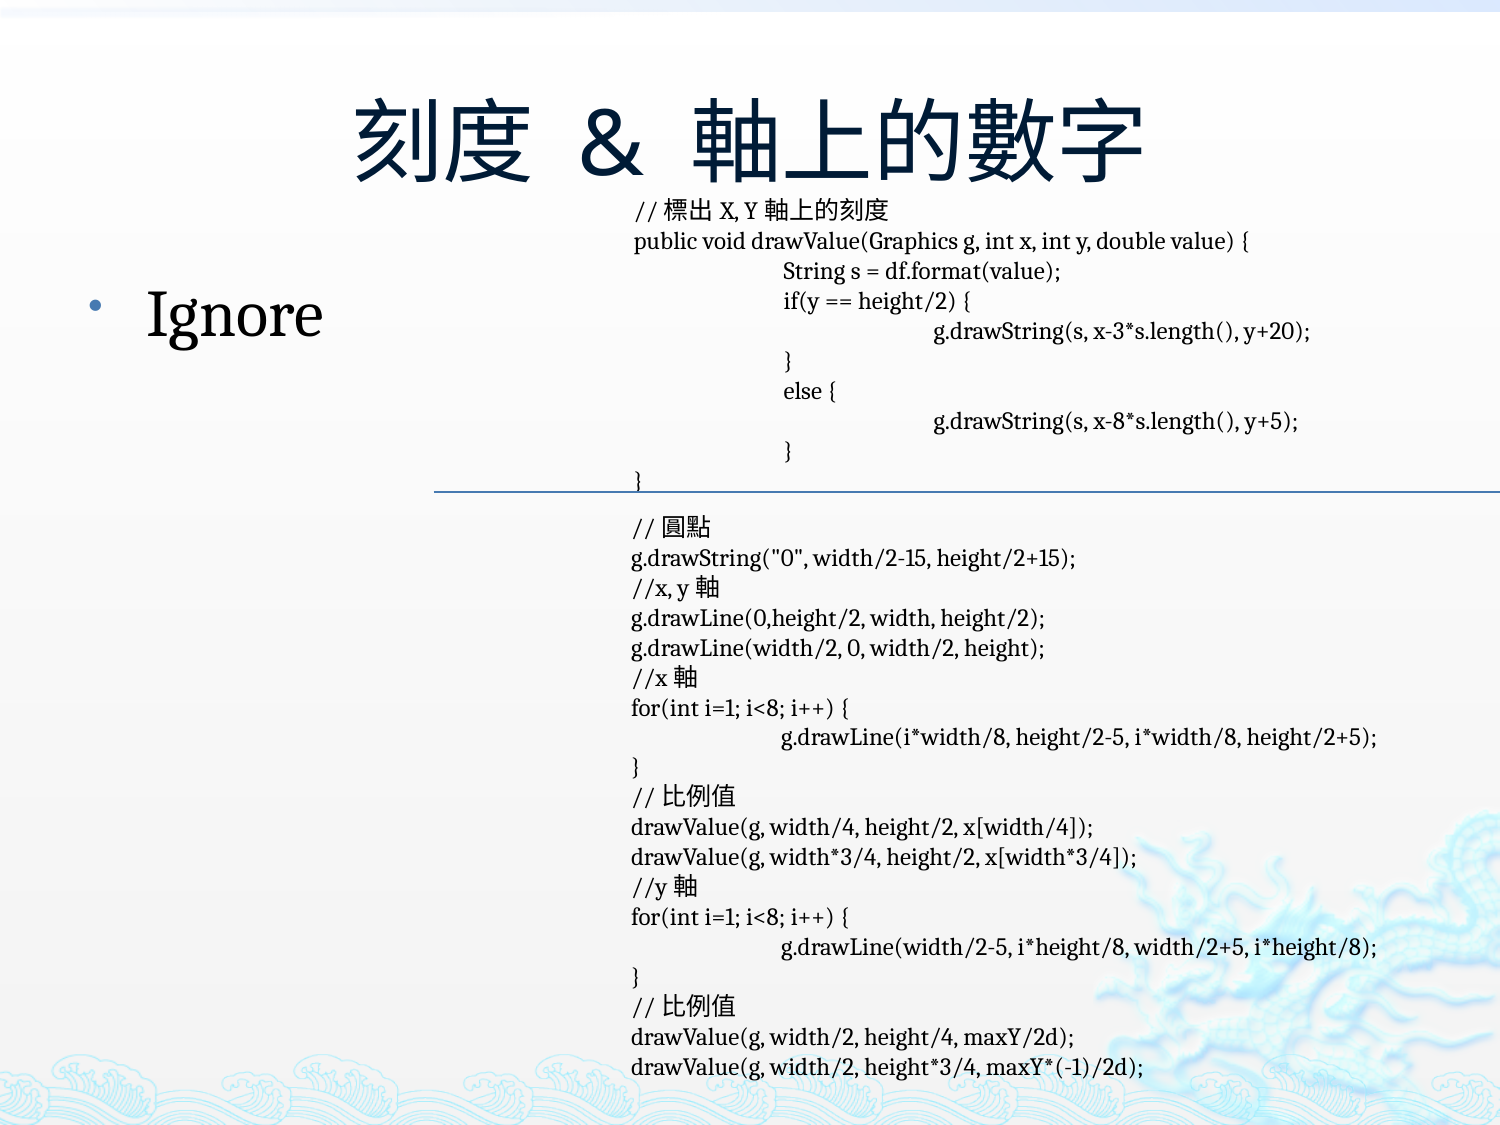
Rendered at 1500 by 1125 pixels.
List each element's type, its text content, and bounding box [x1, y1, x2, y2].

text_box //標出X, Y軸上的刻度 public void drawValue(Graphics g, int x, int y, double value) { String s = df.format(value); if(y == height/2) { g.drawString(s, x-3*s.length(), y+20); } else { g.drawString(s, x-8*s.length(), y+5); } } [468, 493, 1500, 502]
text_box //標出X, Y軸上的刻度 public void drawValue(Graphics g, int x, int y, double value) { String s = df.format(value); if(y == height/2) { g.drawString(s, x-3*s.length(), y+20); } else { g.drawString(s, x-8*s.length(), y+5); } } [468, 187, 1500, 491]
title 刻度 & 軸上的數字 [75, 45, 1425, 233]
text_box //圓點 g.drawString("0", width/2-15, height/2+15); //x, y軸 g.drawLine(0,height/2, width, height/2); g.drawLine(width/2, 0, width/2, height); //x軸 for(int i=1; i<8; i++) { g.drawLine(i*width/8, height/2-5, i*width/8, height/2+5); } //比例值 drawValue(g, width/4, height/2, x[width/4]); drawValue(g, width*3/4, height/2, x[width*3/4]); //y軸 for(int i=1; i<8; i++) { g.drawLine(width/2-5, i*height/8, width/2+5, i*height/8); } //比例值 drawValue(g, width/2, height/4, maxY/2d); drawValue(g, width/2, height*3/4, maxY*(-1)/2d); [316, 503, 1500, 1088]
list Ignore [75, 262, 1425, 1005]
